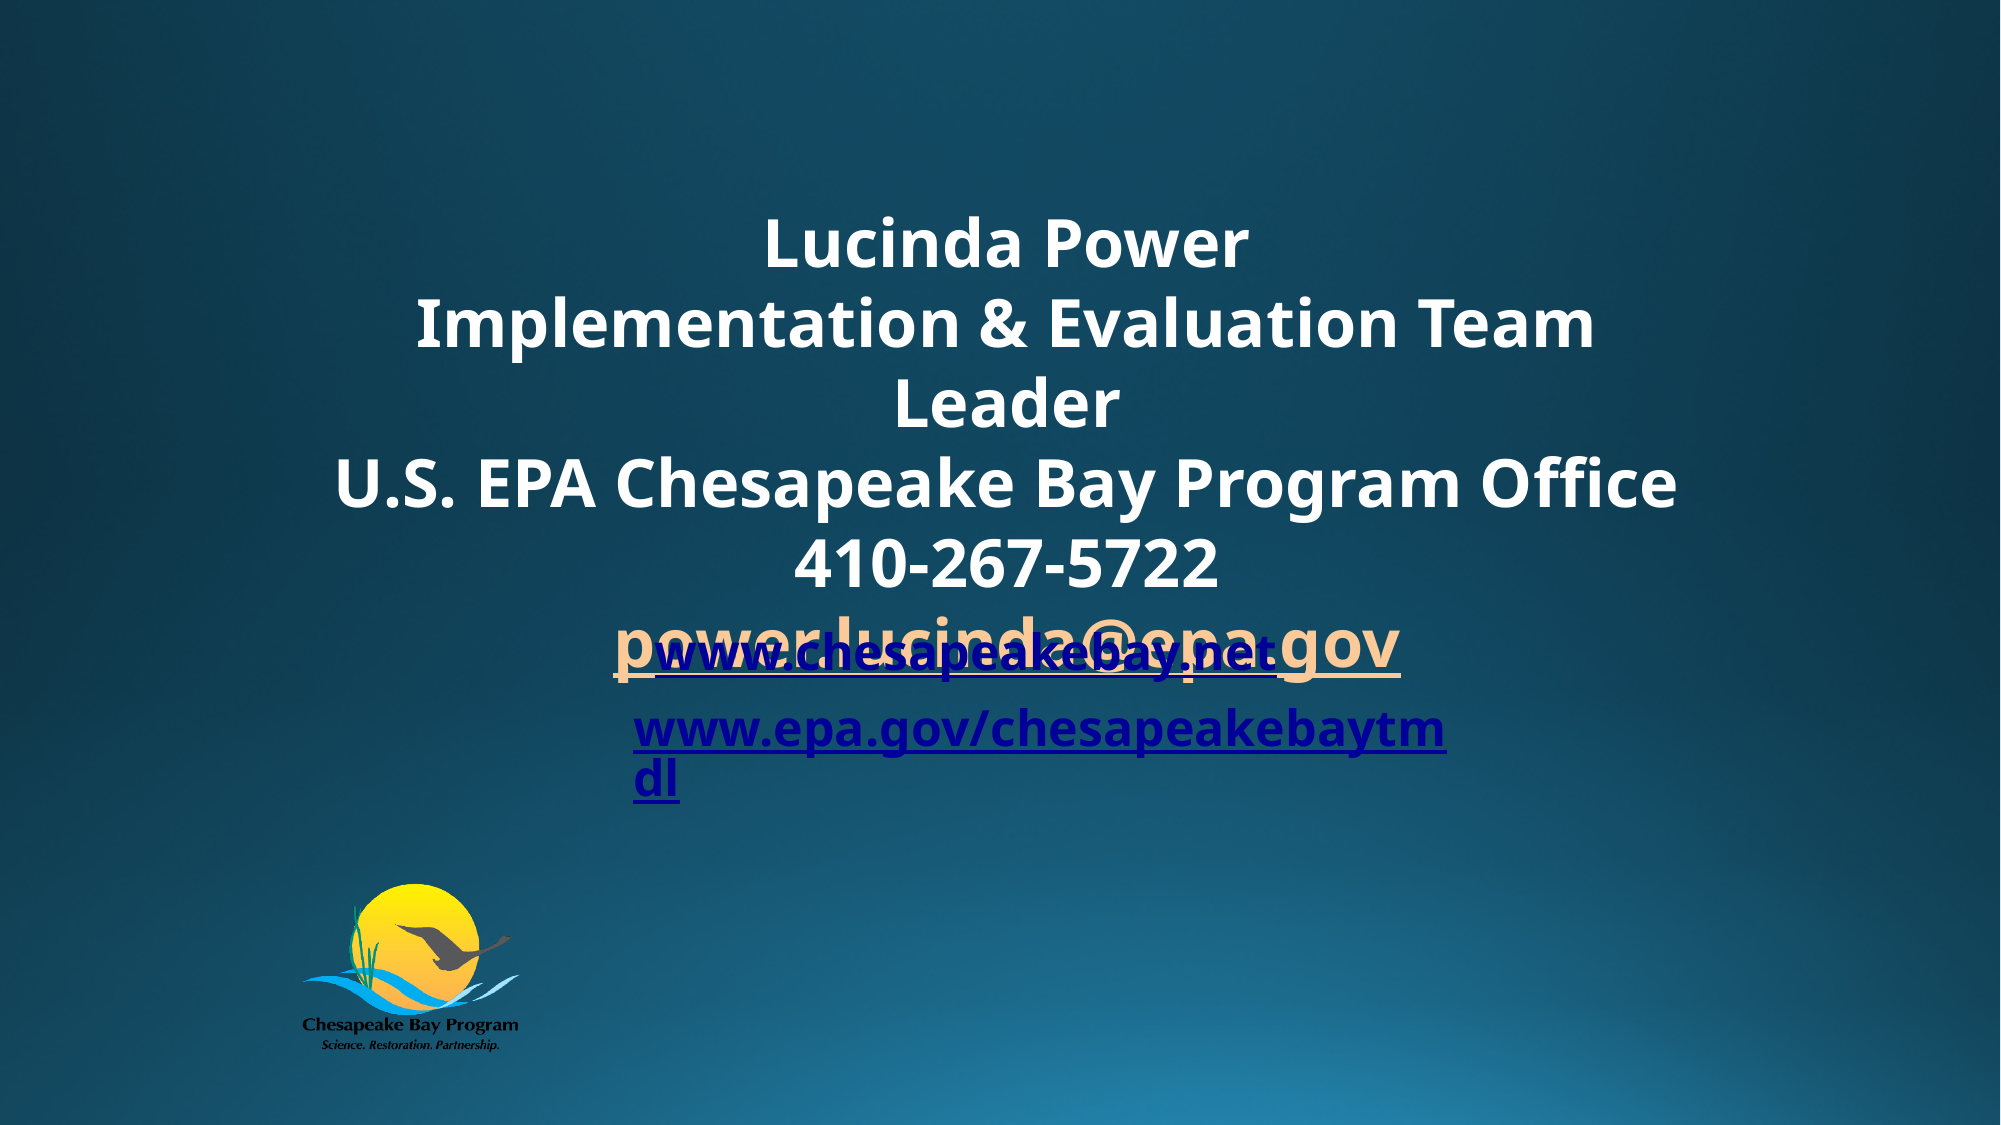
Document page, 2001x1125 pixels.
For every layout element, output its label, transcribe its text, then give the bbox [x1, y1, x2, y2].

text_box www.chesapeakebay.net [630, 613, 1315, 697]
text_box Lucinda Power Implementation & Evaluation Team Leader U.S. EPA Chesapeake Bay Program Office 410-267-5722 power.lucinda@epa.gov [313, 133, 1701, 700]
text_box www.epa.gov/chesapeakebaytmdl [618, 689, 1482, 833]
picture [0, 0, 2001, 1125]
